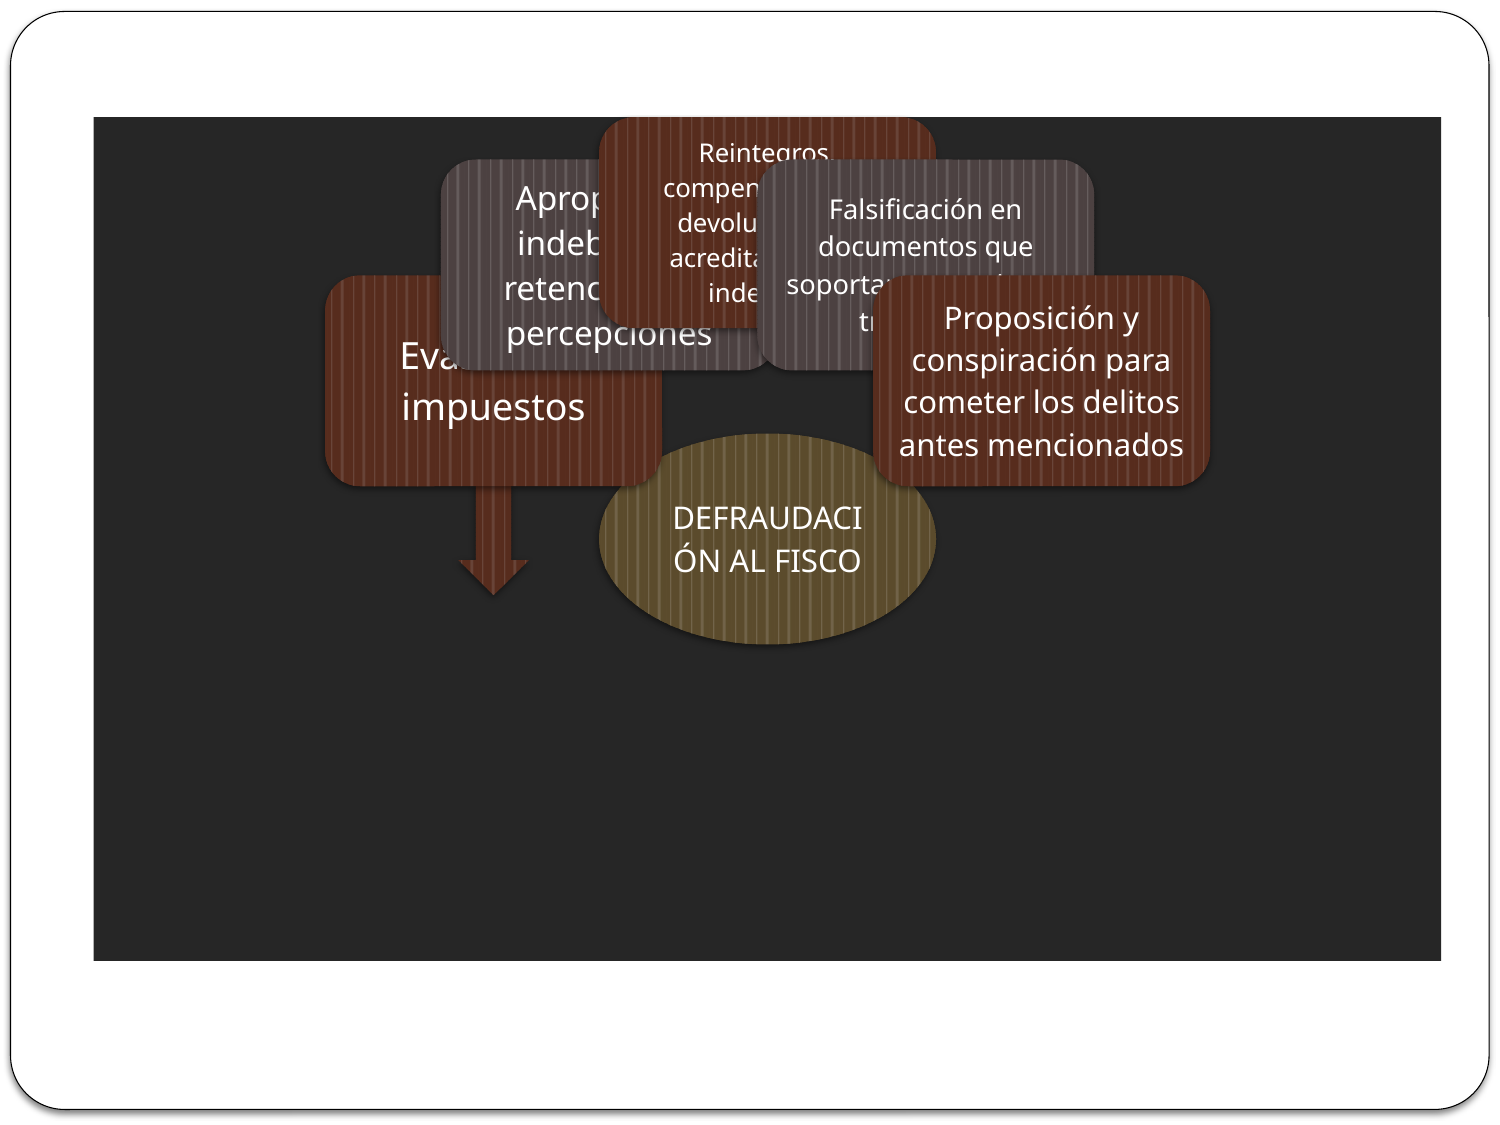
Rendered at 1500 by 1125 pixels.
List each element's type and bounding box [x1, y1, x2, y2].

text_box [93, 116, 1442, 962]
